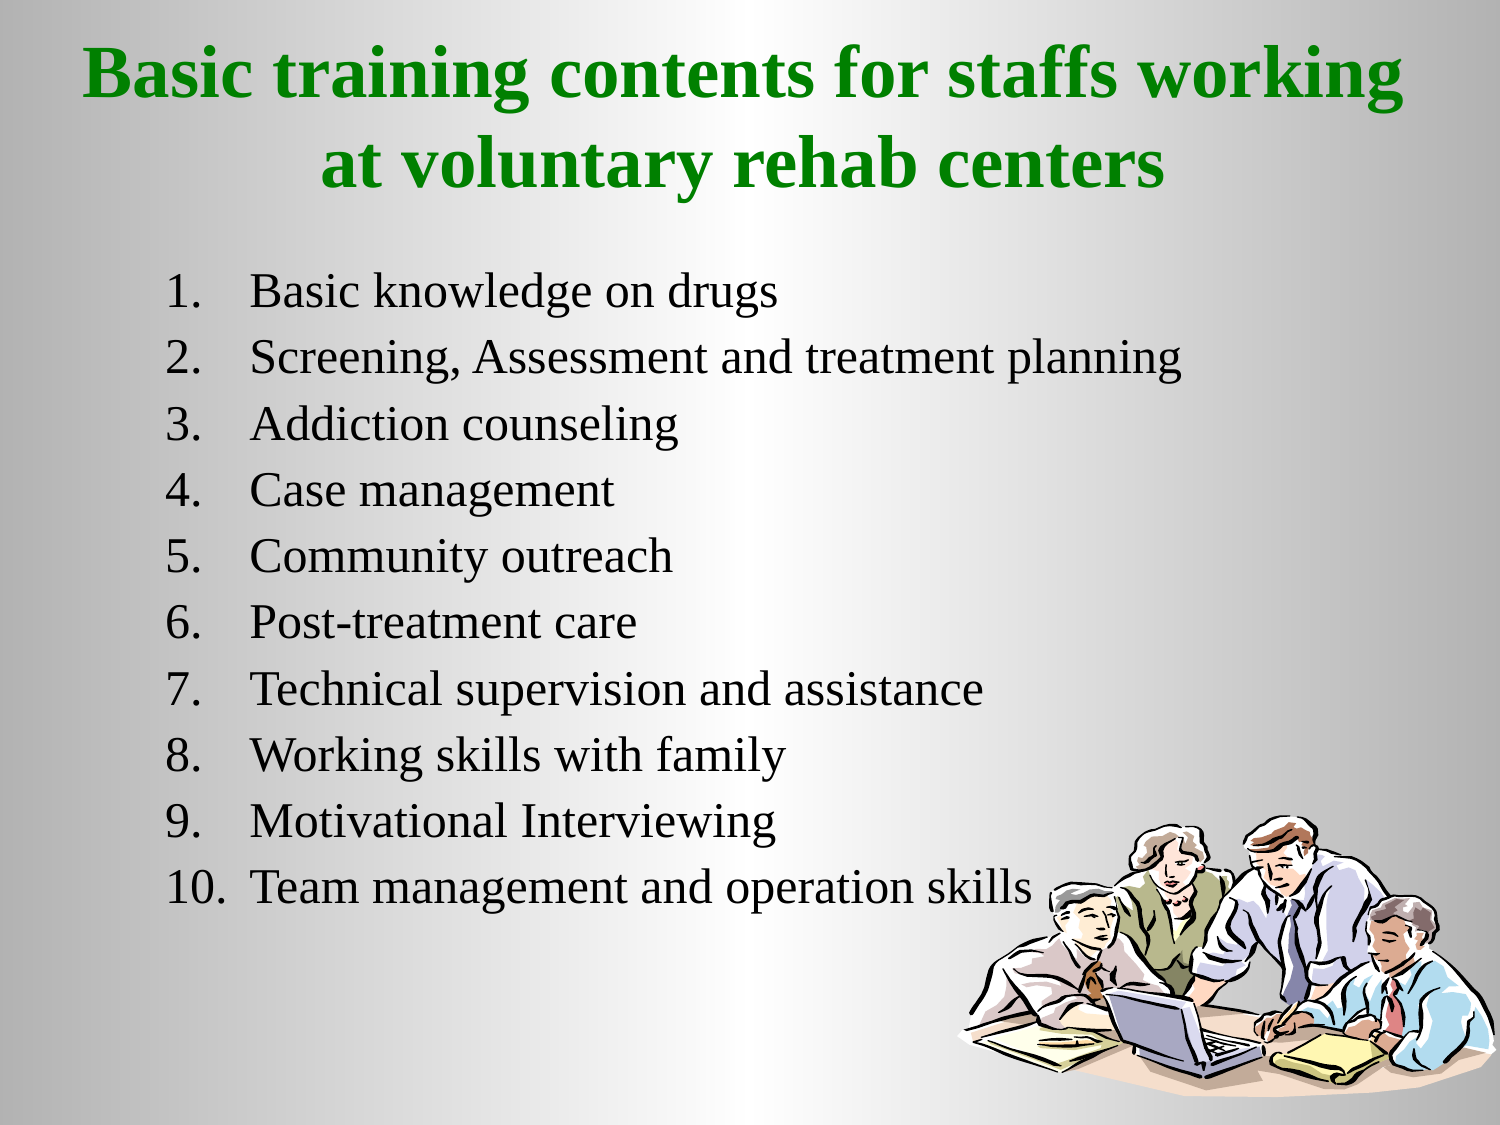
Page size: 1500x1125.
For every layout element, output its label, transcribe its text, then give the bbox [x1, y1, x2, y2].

title Basic training contents for staffs working at voluntary rehab centers [50, 24, 1438, 200]
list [956, 812, 1500, 1101]
subtitle Basic knowledge on drugs Screening, Assessment and treatment planning Addiction counseling Case management Community outreach Post-treatment care Technical supervision and assistance Working skills with family Motivational Interviewing Team management and operation skills [150, 249, 1388, 925]
